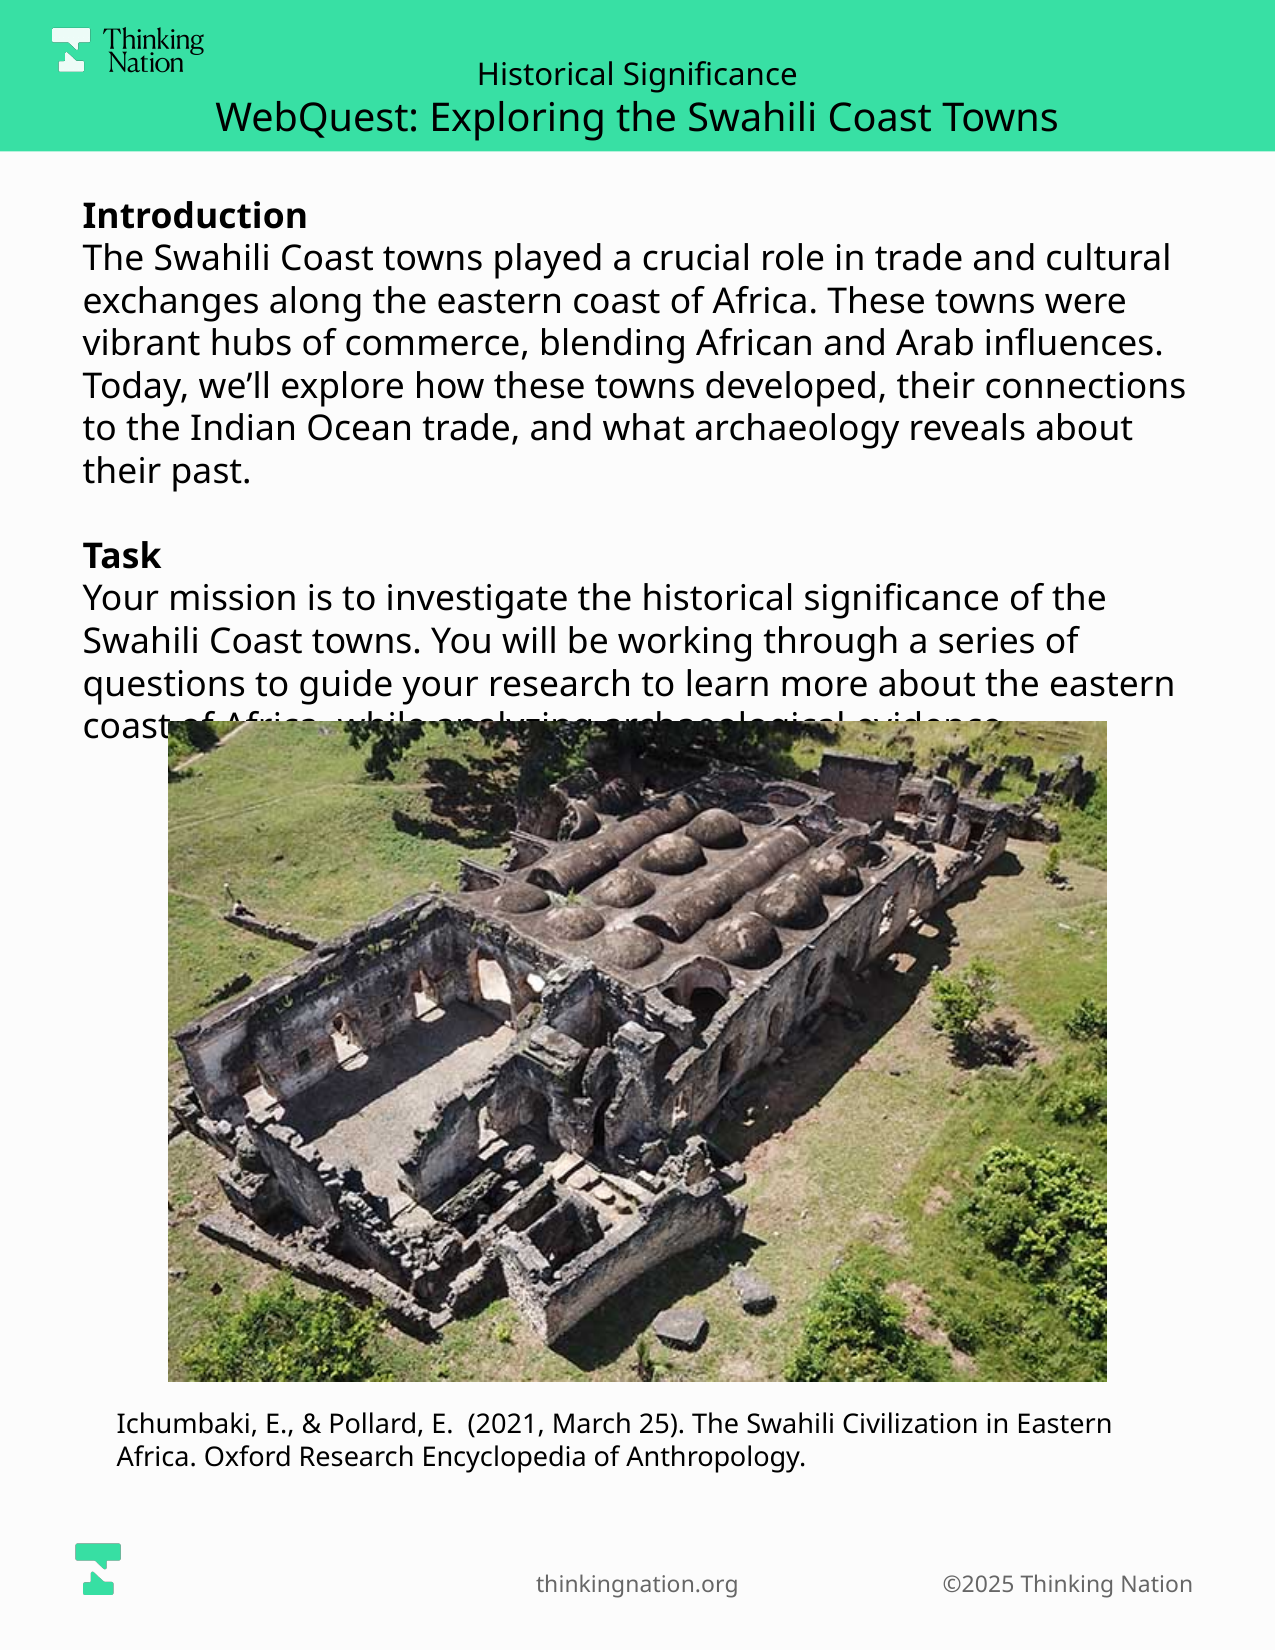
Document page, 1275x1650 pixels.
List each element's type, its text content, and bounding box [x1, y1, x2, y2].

picture [168, 720, 1107, 1383]
text_box Introduction The Swahili Coast towns played a crucial role in trade and cultural exchanges along the eastern coast of Africa. These towns were vibrant hubs of commerce, blending African and Arab influences. Today, we’ll explore how these towns developed, their connections to the Indian Ocean trade, and what archaeology reveals about their past. Task Your mission is to investigate the historical significance of the Swahili Coast towns. You will be working through a series of questions to guide your research to learn more about the eastern coast of Africa, while analyzing archaeological evidence. [67, 177, 1208, 761]
picture [62, 1533, 134, 1605]
text_box ©2025 Thinking Nation [907, 1553, 1210, 1605]
text_box thinkingnation.org [486, 1553, 789, 1605]
text_box Ichumbaki, E., & Pollard, E. (2021, March 25). The Swahili Civilization in Eastern Africa. Oxford Research Encyclopedia of Anthropology. [101, 1391, 1174, 1487]
text_box Historical Significance WebQuest: Exploring the Swahili Coast Towns [0, 0, 1275, 152]
picture [35, 13, 210, 87]
